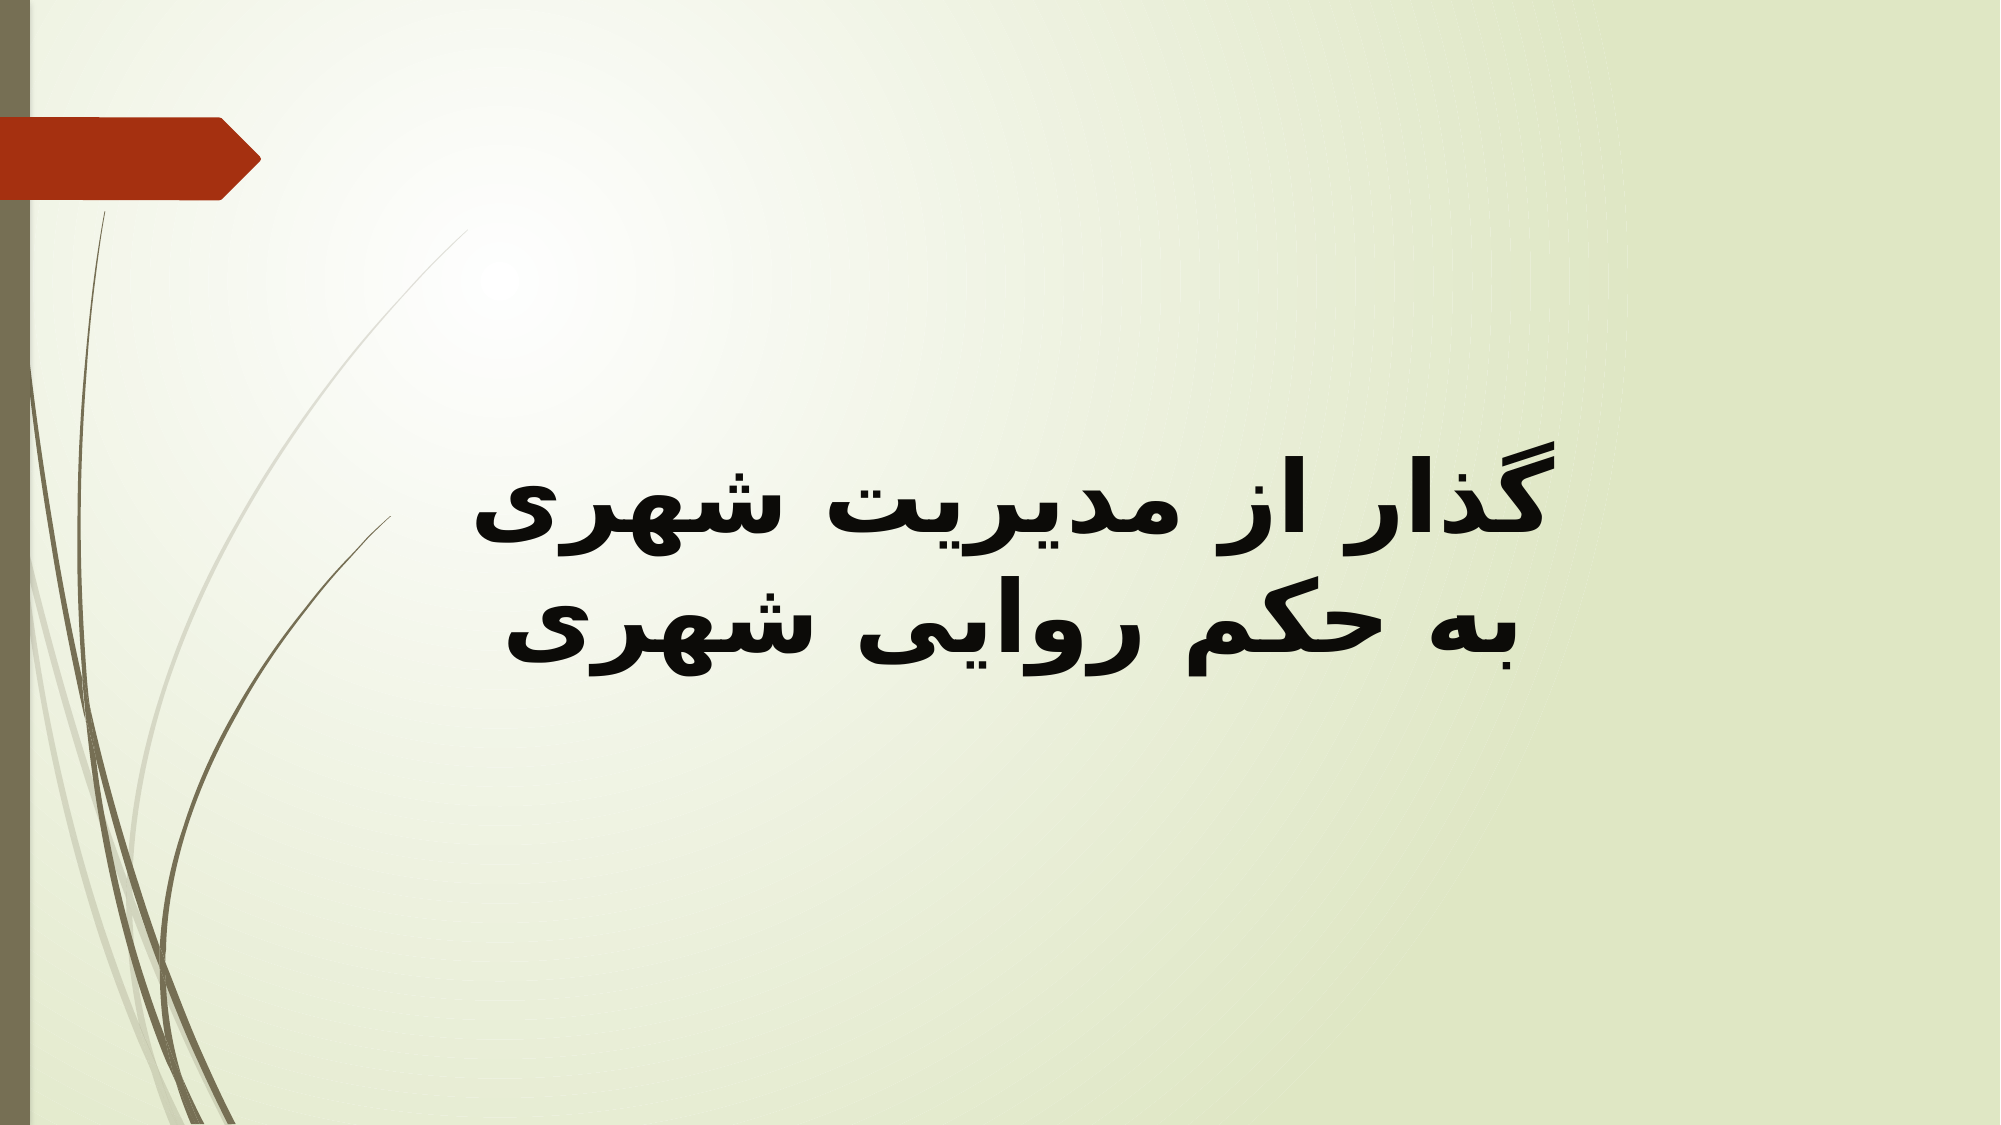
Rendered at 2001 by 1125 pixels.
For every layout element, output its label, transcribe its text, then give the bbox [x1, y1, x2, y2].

text_box گذار از مدیریت شهری به حکم روایی شهری [400, 425, 1626, 680]
